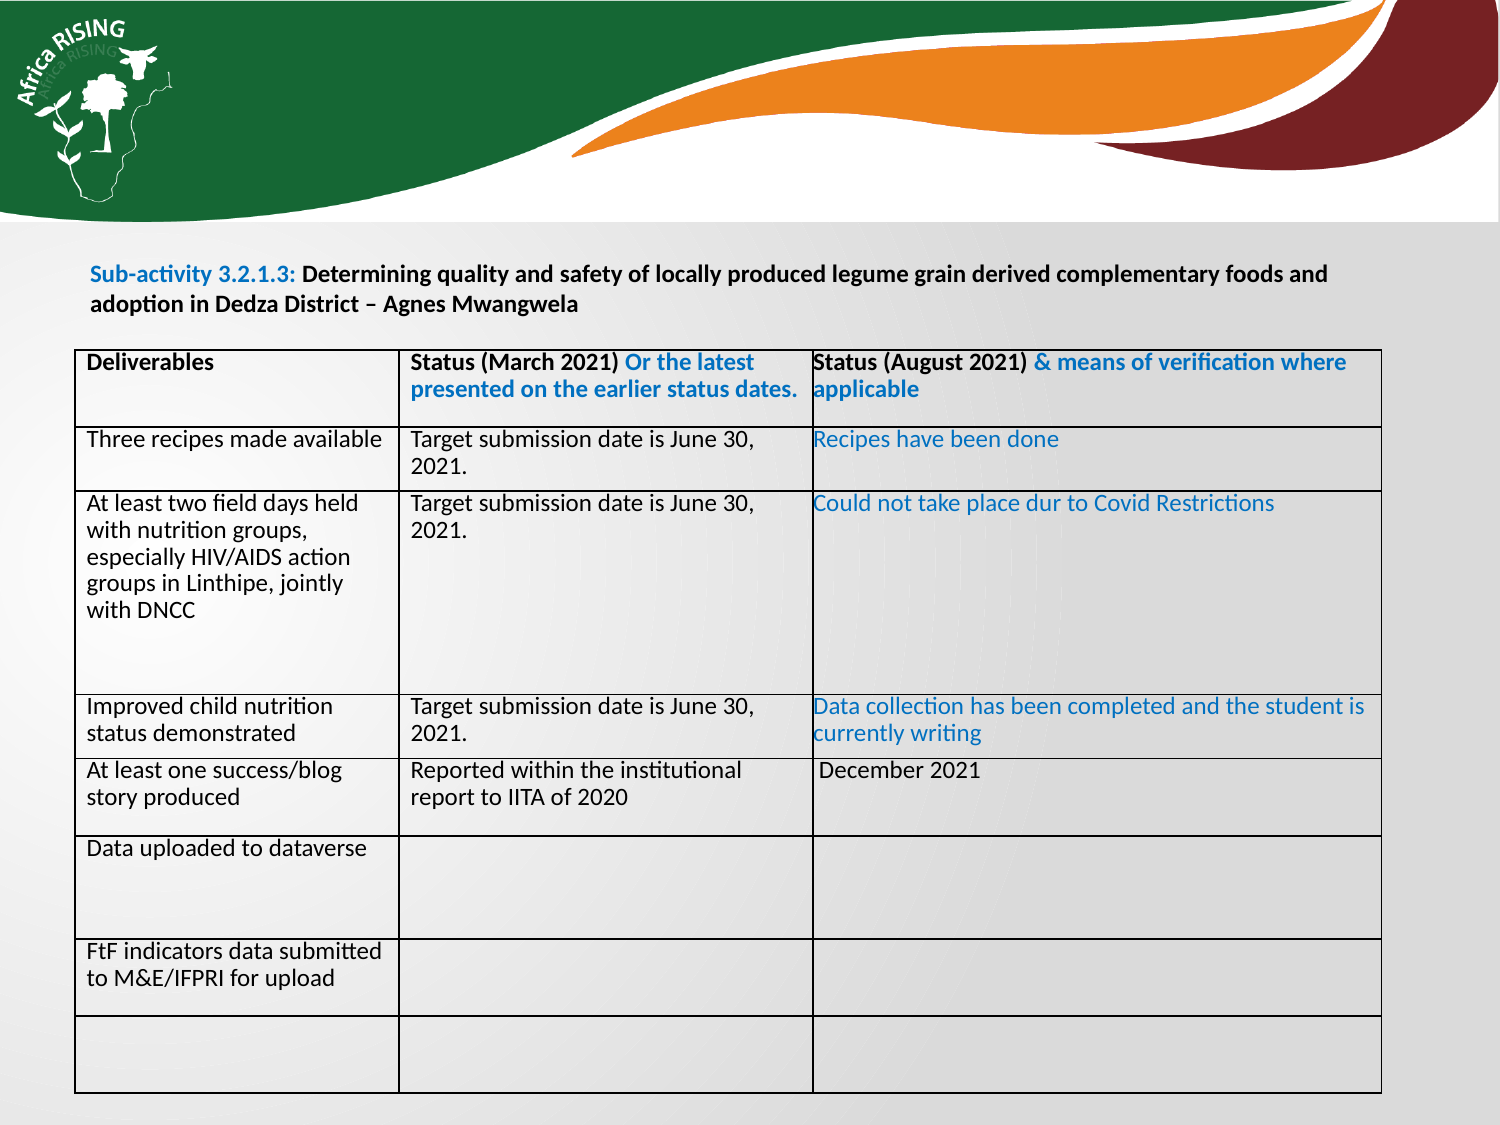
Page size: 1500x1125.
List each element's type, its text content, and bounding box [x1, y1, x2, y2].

table_cell FtF indicators data submitted to M&E/IFPRI for upload [76, 940, 398, 1015]
table_cell [814, 940, 1381, 1015]
table_cell Could not take place dur to Covid Restrictions [814, 492, 1381, 694]
table_cell Data collection has been completed and the student is currently writing [814, 695, 1381, 758]
text_box Sub-activity 3.2.1.3: Determining quality and safety of locally produced legume grain derived complementary foods and adoption in Dedza District – Agnes Mwangwela [74, 250, 1382, 326]
table_cell [400, 1017, 812, 1092]
table_cell Target submission date is June 30, 2021. [400, 492, 812, 694]
table_cell Improved child nutrition status demonstrated [76, 695, 398, 758]
table_cell Target submission date is June 30, 2021. [400, 695, 812, 758]
table_cell Data uploaded to dataverse [76, 837, 398, 938]
picture [0, 0, 1499, 222]
table_cell Reported within the institutional report to IITA of 2020 [400, 759, 812, 835]
table_cell At least two field days held with nutrition groups, especially HIV/AIDS action groups in Linthipe, jointly with DNCC [76, 492, 398, 694]
table_header Status (August 2021) & means of verification where applicable [814, 351, 1381, 426]
table_cell [814, 837, 1381, 938]
table_header Status (March 2021) Or the latest presented on the earlier status dates. [400, 351, 812, 426]
table_cell Recipes have been done [814, 428, 1381, 490]
table_cell December 2021 [814, 759, 1381, 835]
table_cell Target submission date is June 30, 2021. [400, 428, 812, 490]
table_cell [400, 940, 812, 1015]
table_header Deliverables [76, 351, 398, 426]
table_cell At least one success/blog story produced [76, 759, 398, 835]
table_cell [814, 1017, 1381, 1092]
table_cell Three recipes made available [76, 428, 398, 490]
table_cell [76, 1017, 398, 1092]
table_cell [400, 837, 812, 938]
